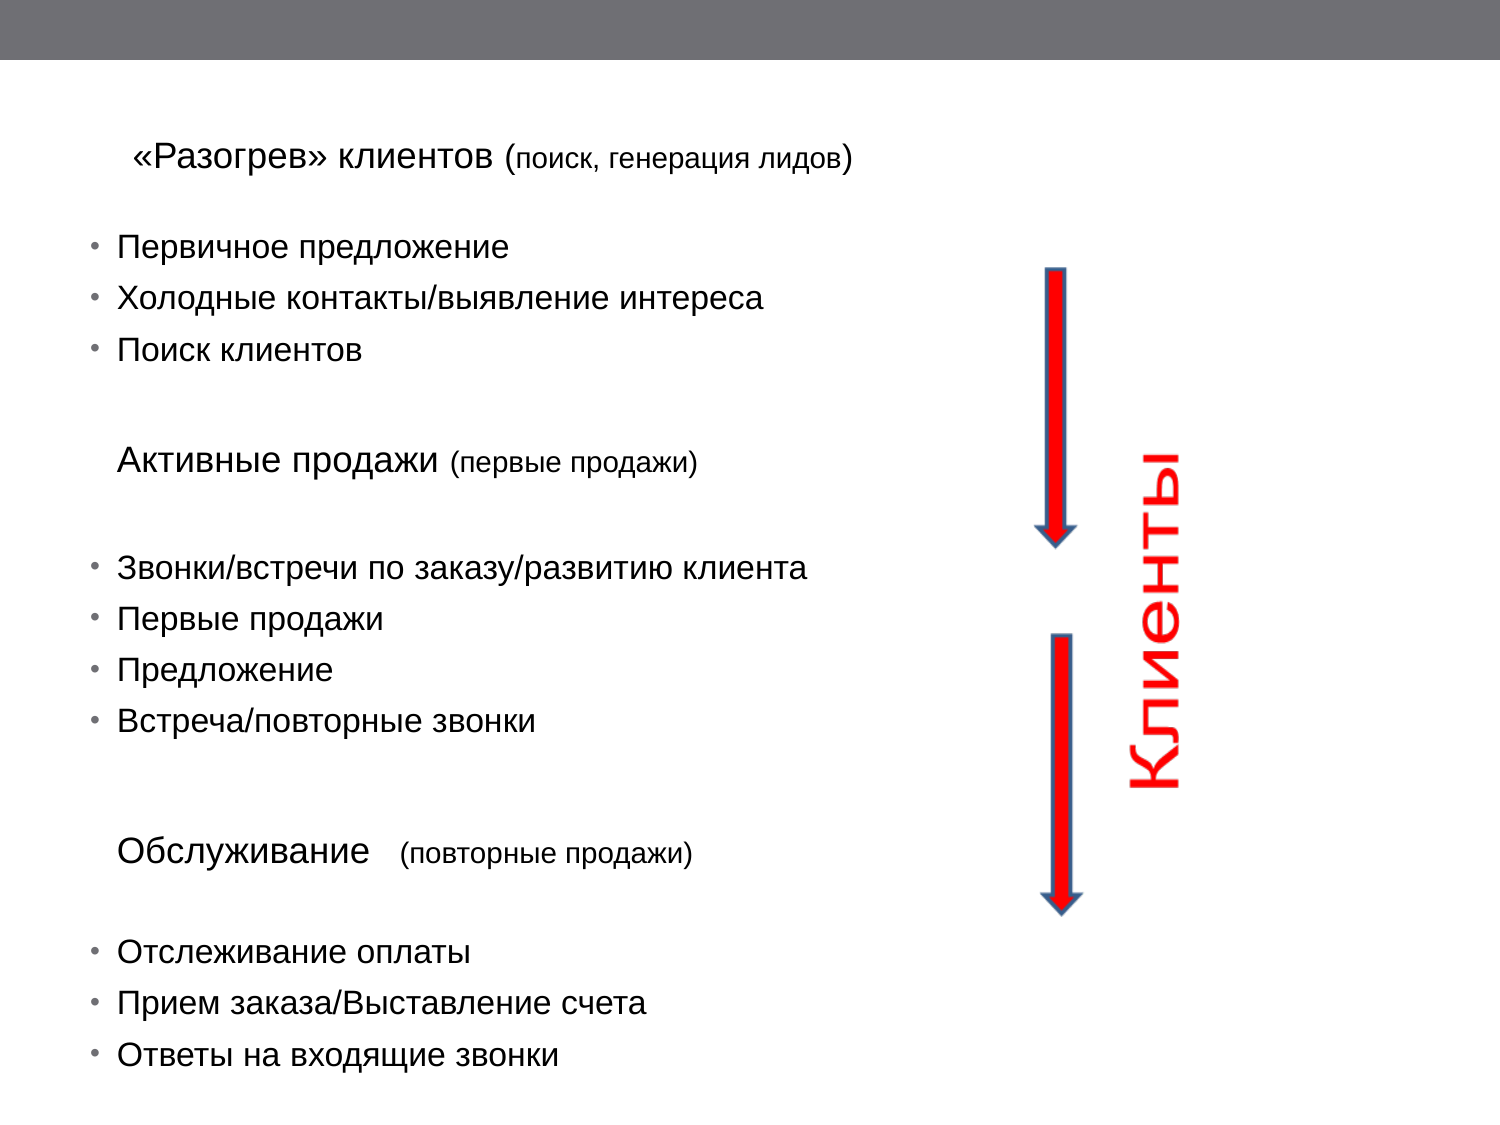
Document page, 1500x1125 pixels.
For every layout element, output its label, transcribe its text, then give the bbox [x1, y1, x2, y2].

picture [1033, 266, 1234, 918]
list «Разогрев» клиентов (поиск, генерация лидов) Первичное предложение Холодные контакты/выявление интереса Поиск клиентов Активные продажи (первые продажи) Звонки/встречи по заказу/развитию клиента Первые продажи Предложение Встреча/повторные звонки Обслуживание (повторные продажи) Отслеживание оплаты Прием заказа/Выставление счета Ответы на входящие звонки [75, 101, 1426, 1083]
